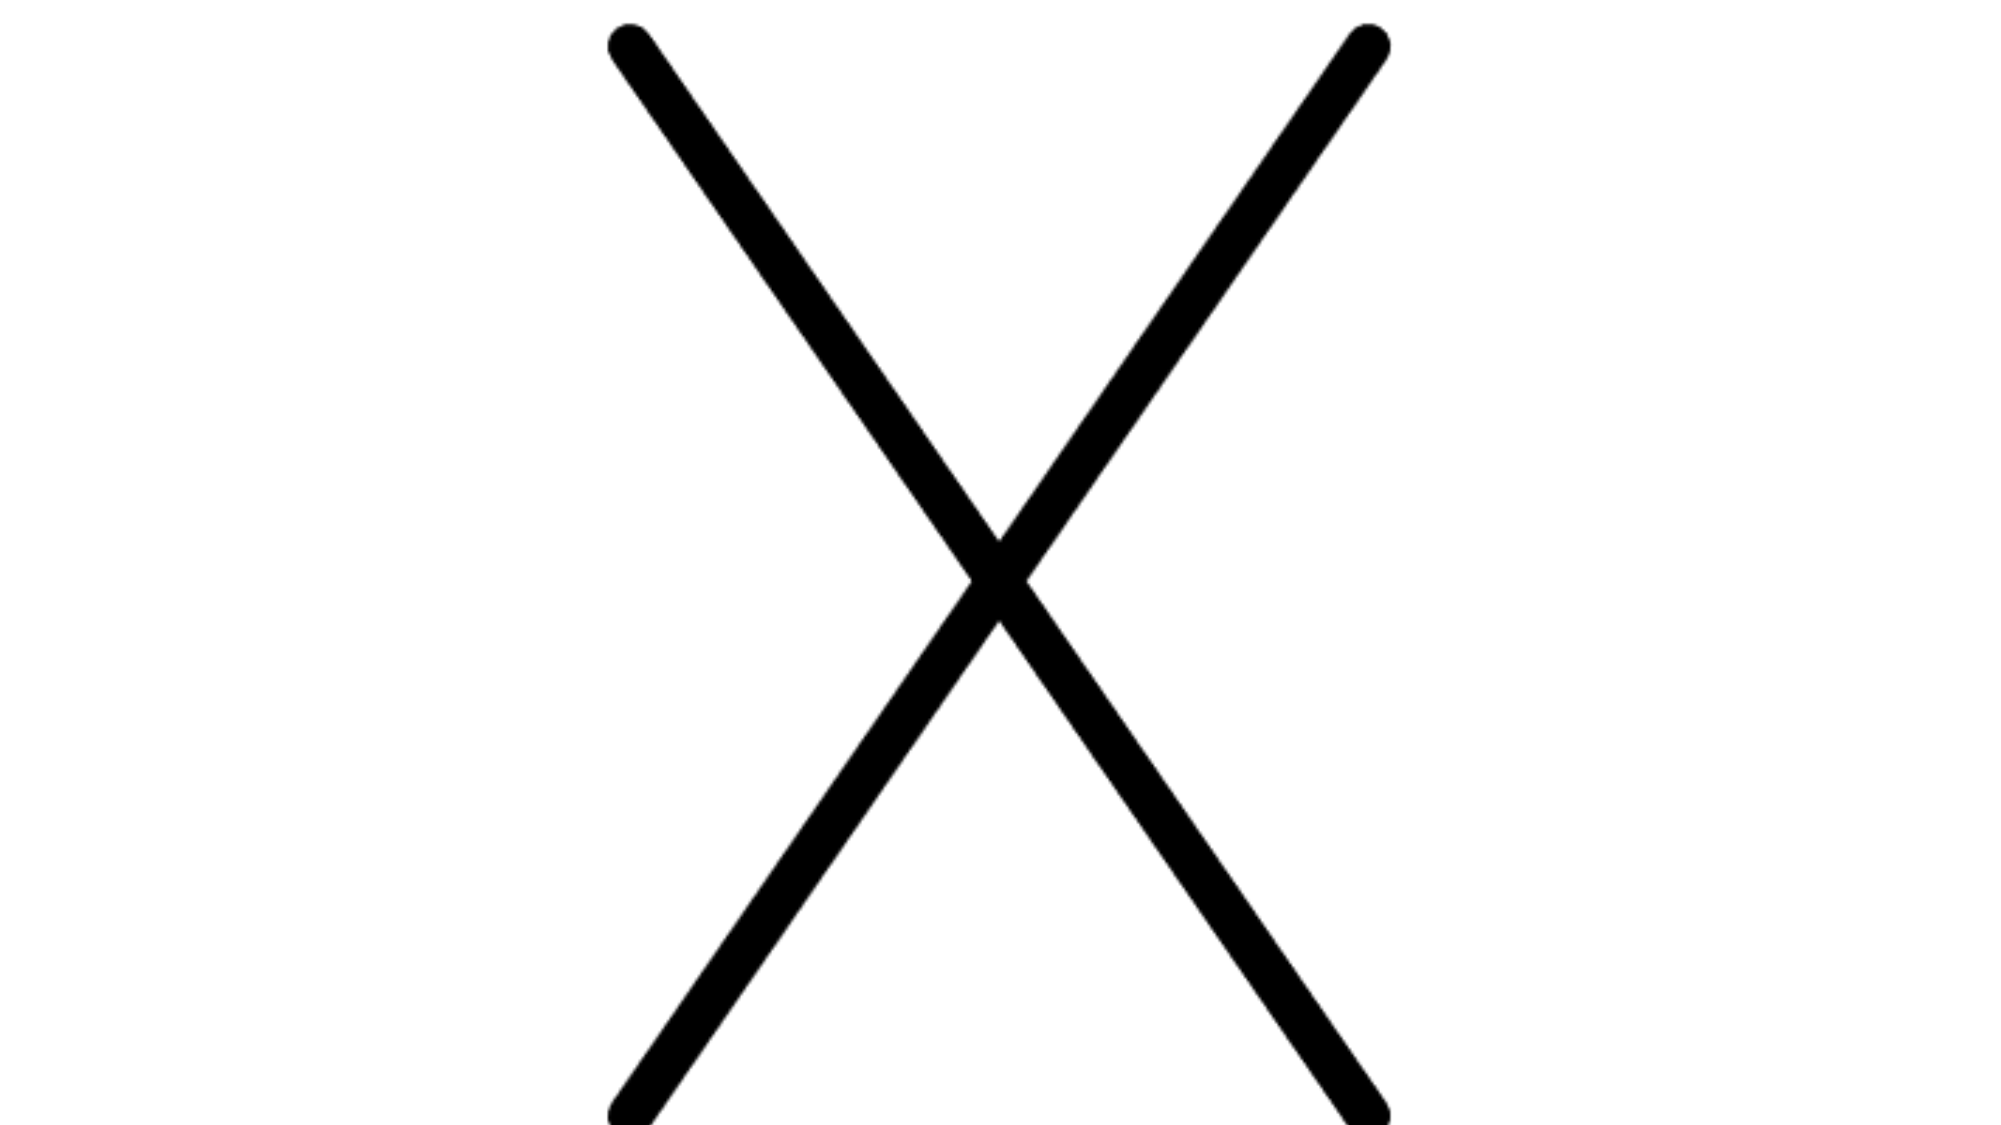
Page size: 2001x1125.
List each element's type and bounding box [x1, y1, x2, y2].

picture [437, 19, 1563, 1125]
